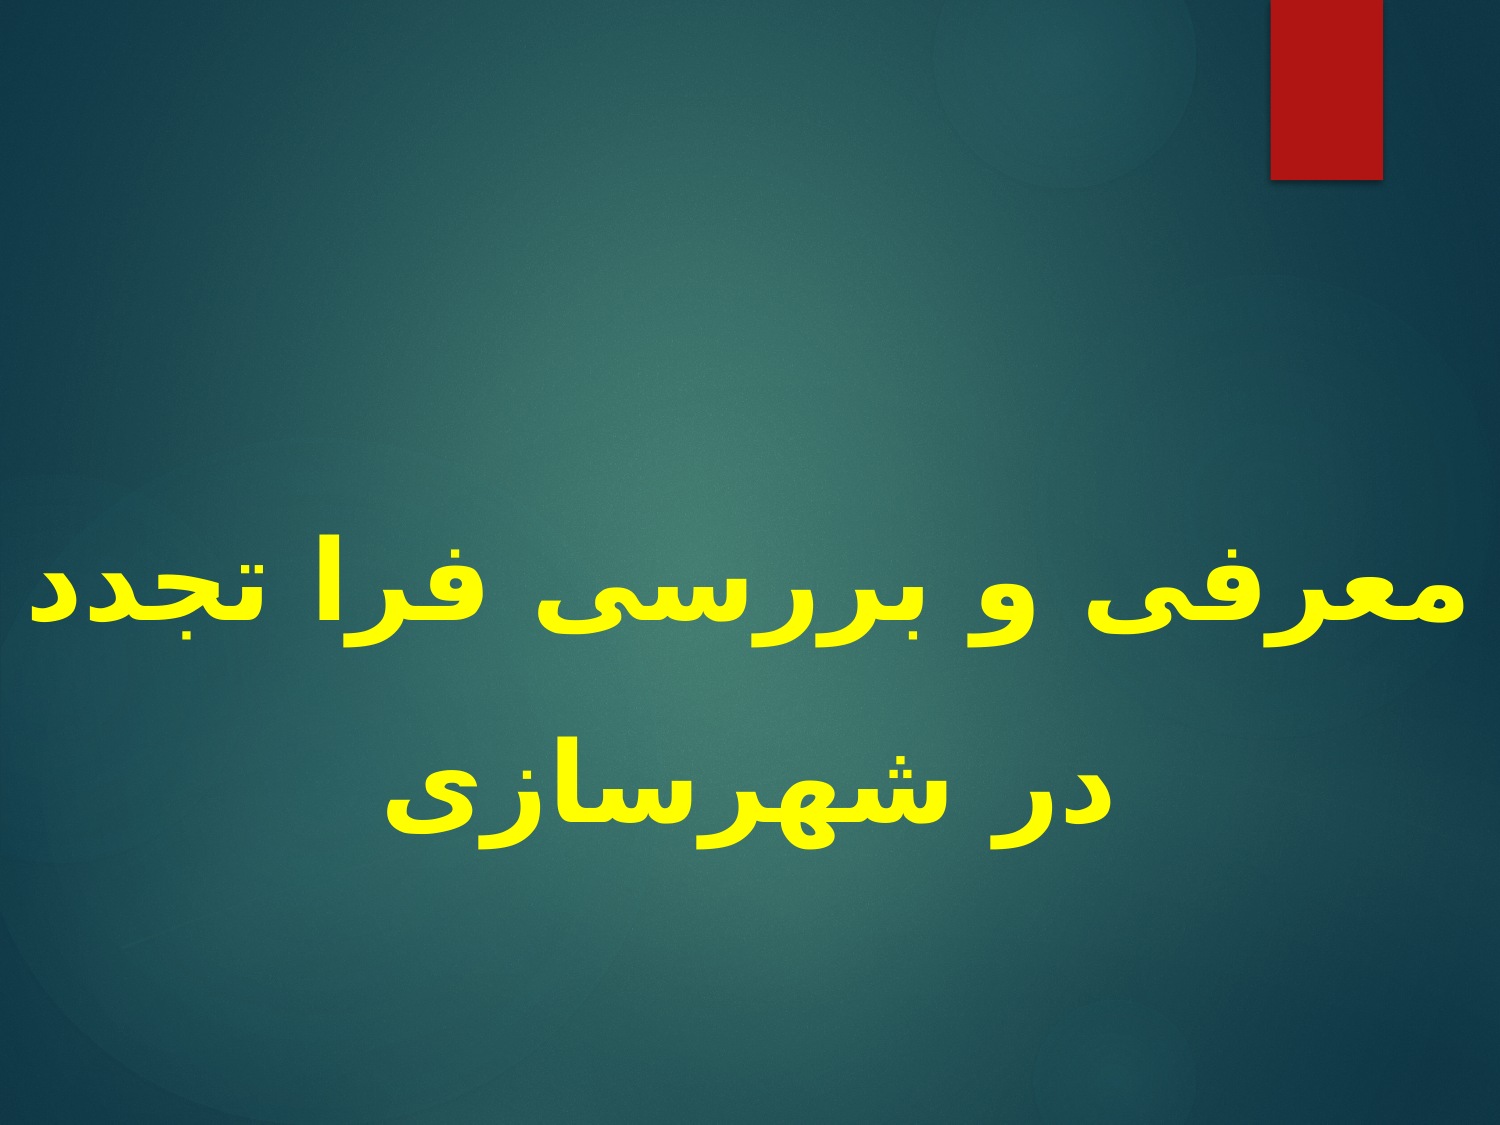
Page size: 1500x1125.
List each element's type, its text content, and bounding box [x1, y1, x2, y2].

text_box معرفی و بررسی فرا تجدد در شهرسازی [0, 432, 1500, 853]
